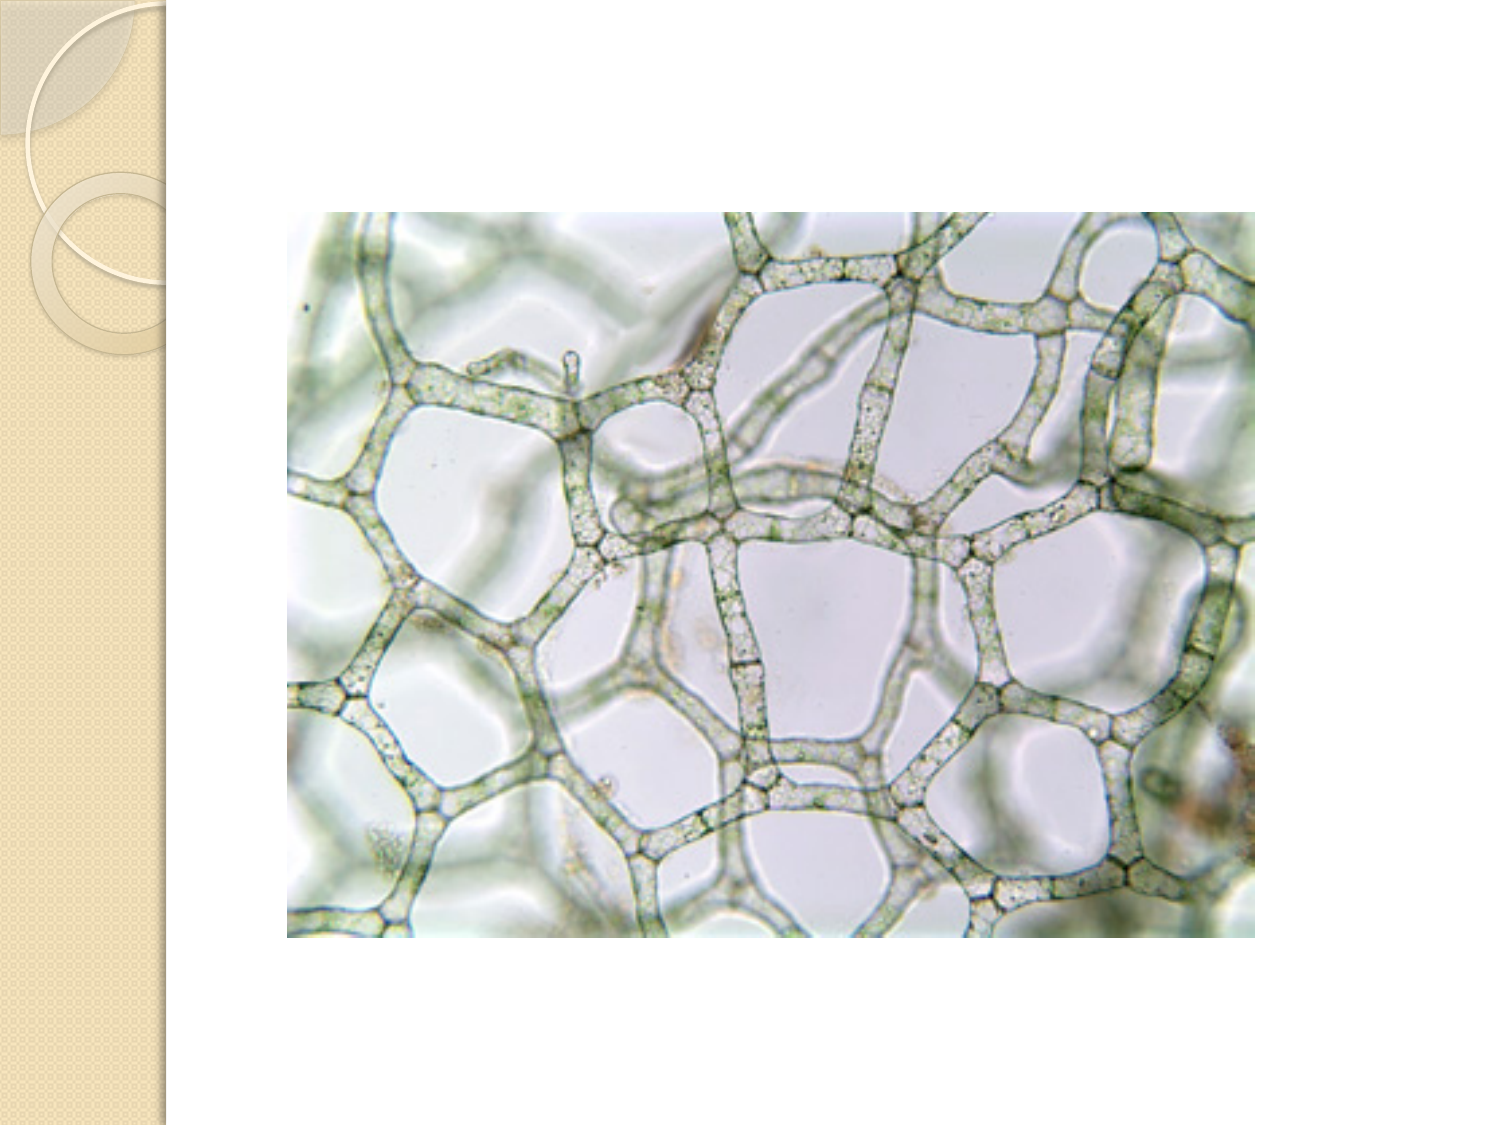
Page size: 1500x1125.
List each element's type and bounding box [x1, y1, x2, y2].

list [287, 212, 1255, 938]
